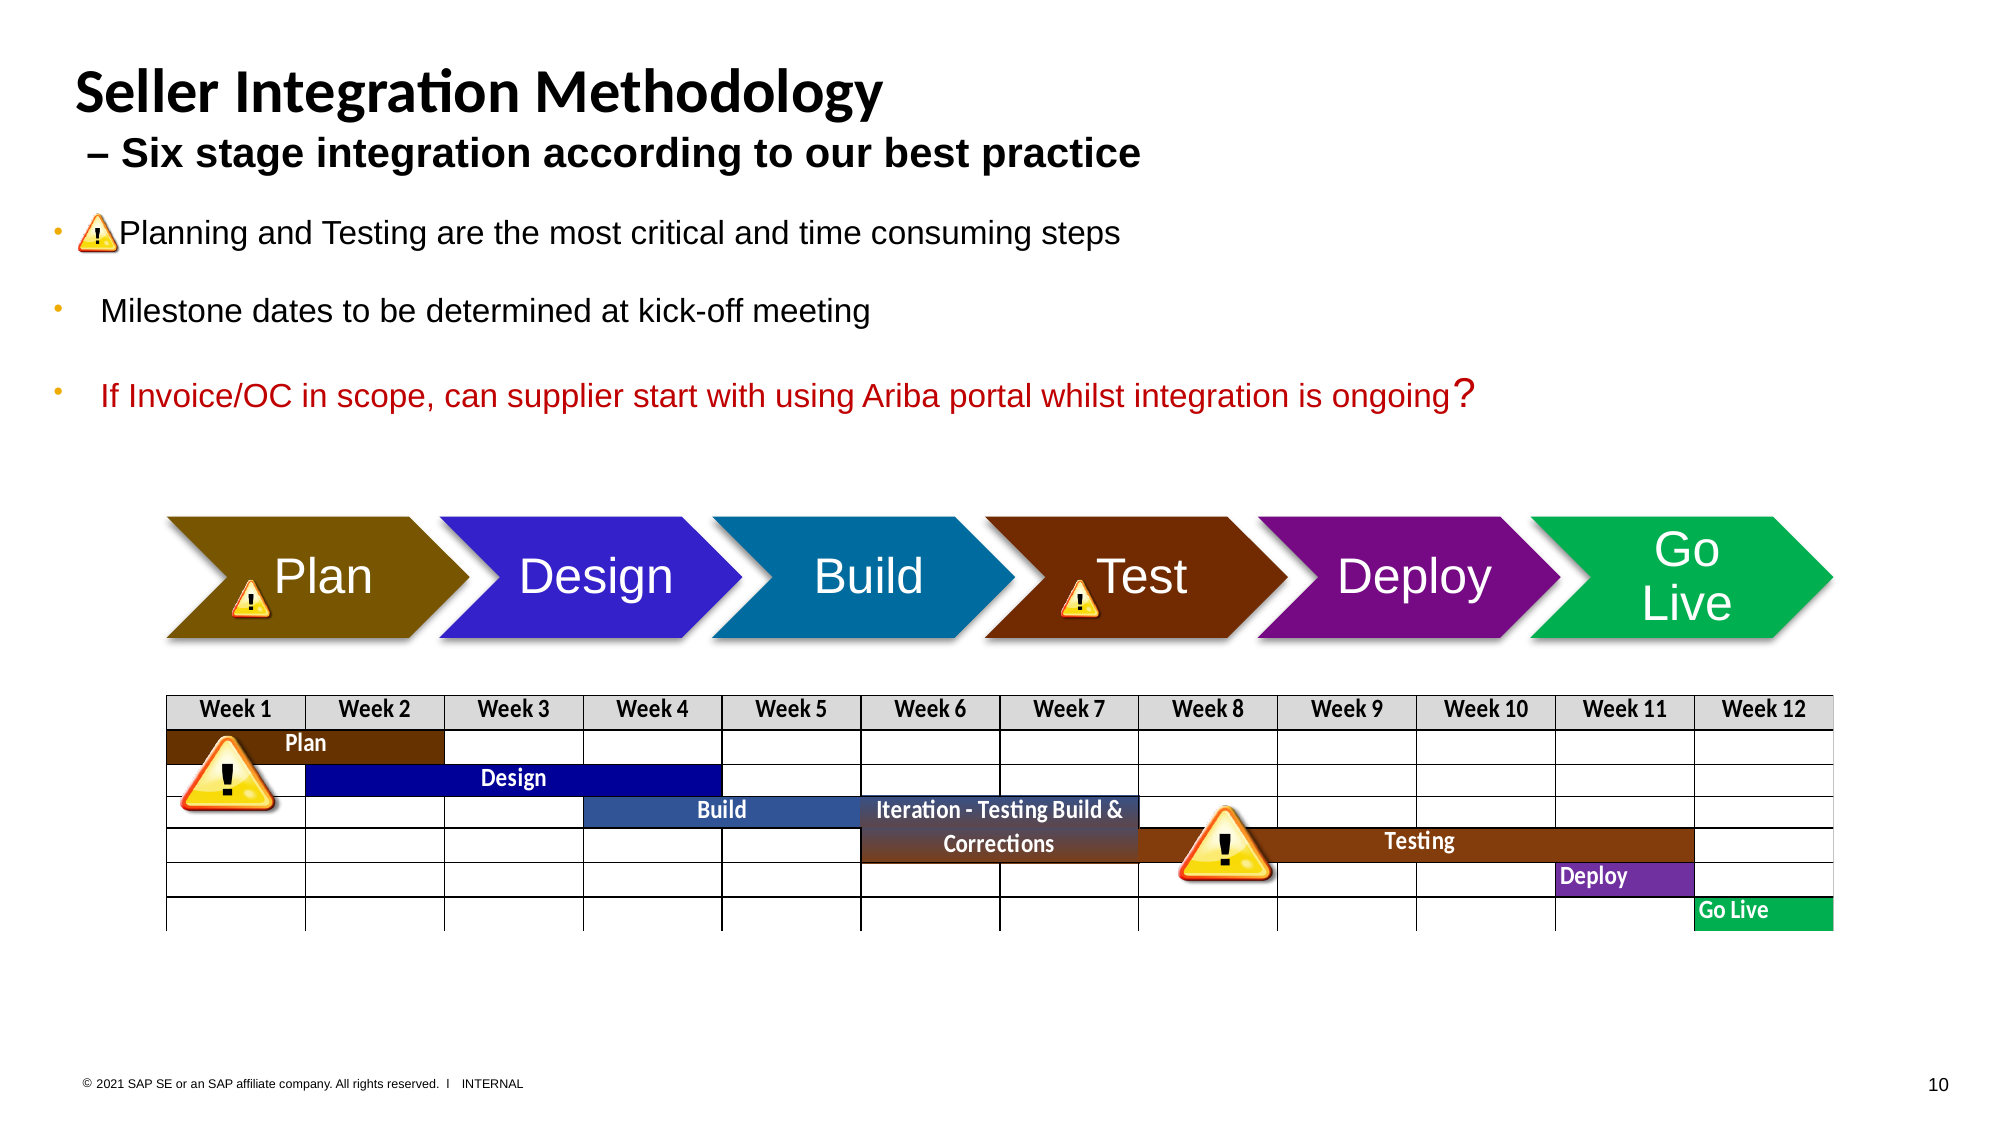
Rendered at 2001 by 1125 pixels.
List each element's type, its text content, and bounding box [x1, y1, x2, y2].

picture [172, 730, 285, 822]
list Planning and Testing are the most critical and time consuming steps Milestone dates to be determined at kick-off meeting If Invoice/OC in scope, can supplier start with using Ariba portal whilst integration is ongoing? [53, 211, 1947, 481]
picture [228, 576, 275, 623]
picture [1057, 576, 1103, 623]
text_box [165, 694, 1835, 933]
title Seller Integration Methodology – Six stage integration according to our best practice [74, 50, 1910, 177]
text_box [165, 486, 1835, 668]
picture [1169, 801, 1283, 893]
picture [74, 211, 121, 257]
